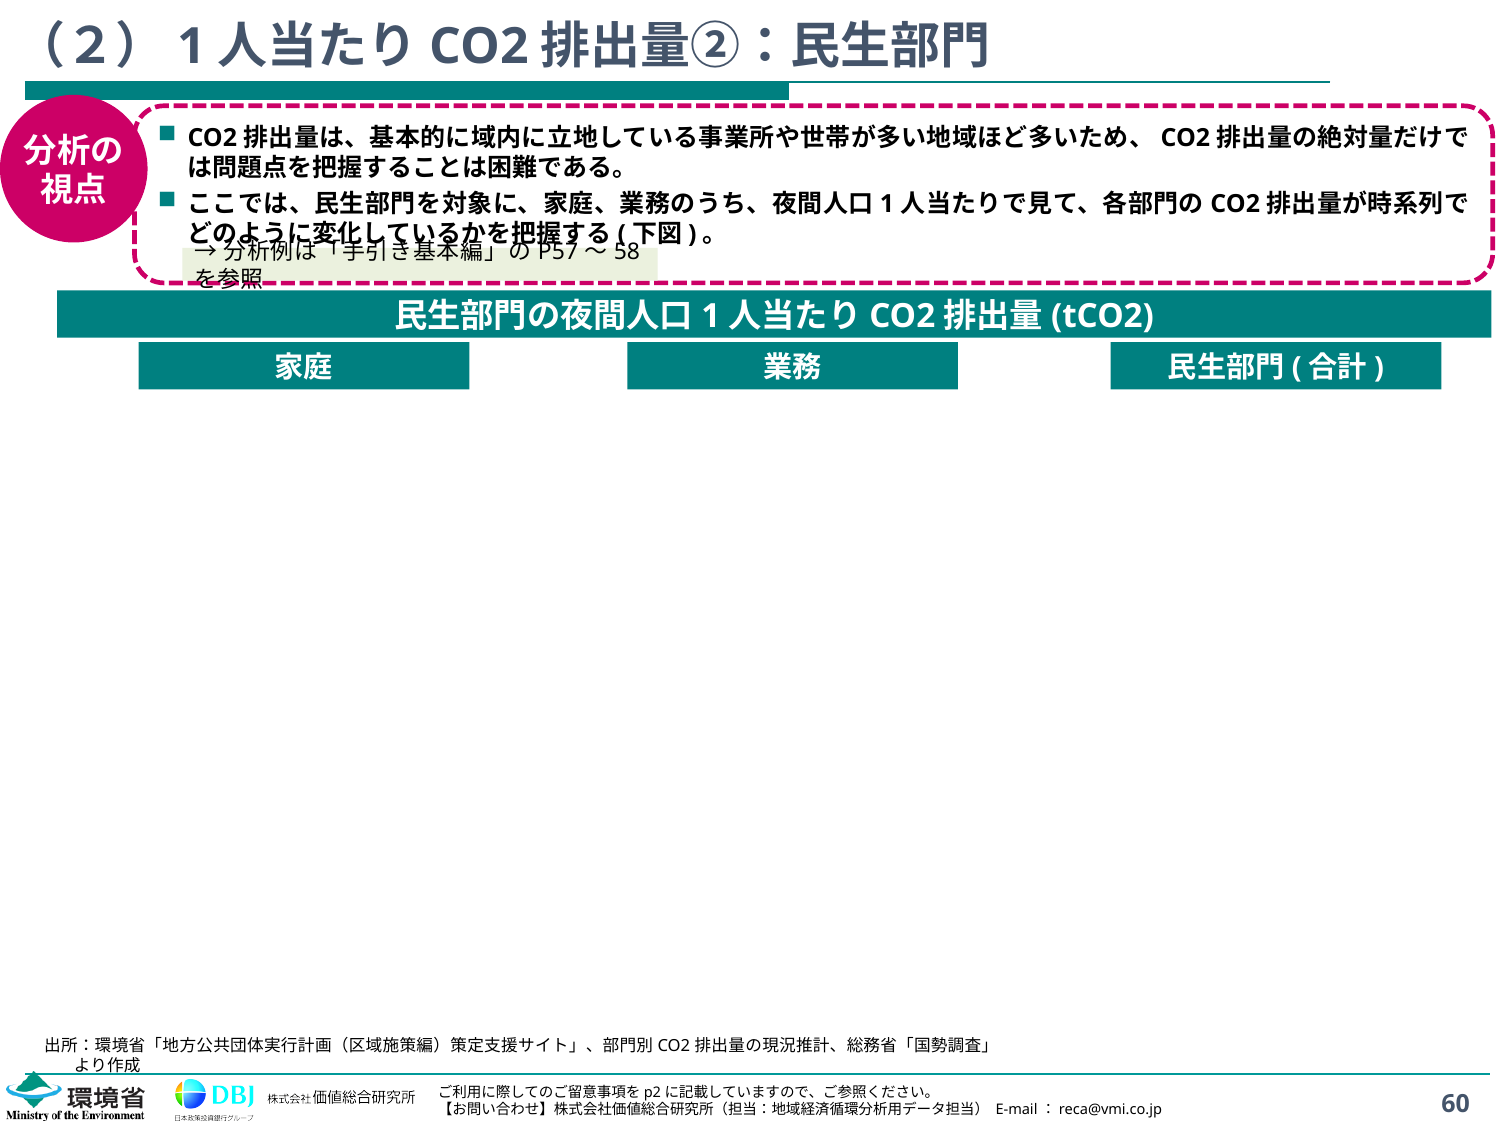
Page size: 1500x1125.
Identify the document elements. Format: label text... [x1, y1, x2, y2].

text_box 家庭 [138, 342, 470, 390]
text_box 出所：環境省「地方公共団体実行計画（区域施策編）策定支援サイト」、部門別CO2排出量の現況推計、総務省「国勢調査」より作成 [29, 1027, 1014, 1083]
text_box →分析例は「手引き基本編」のP57～58を参照 [182, 247, 658, 281]
title （２）1人当たりCO2排出量②：民生部門 [0, 0, 1304, 82]
text_box 分析の 視点 [0, 94, 148, 243]
text_box 民生部門の夜間人口1人当たりCO2排出量(tCO2) [57, 290, 1492, 338]
slide_number 60 [1411, 1079, 1500, 1122]
text_box 業務 [627, 342, 958, 390]
text_box 民生部門(合計) [1110, 342, 1442, 390]
picture [171, 1083, 419, 1125]
text_box CO2排出量は、基本的に域内に立地している事業所や世帯が多い地域ほど多いため、CO2排出量の絶対量だけでは問題点を把握することは困難である。 ここでは、民生部門を対象に、家庭、業務のうち、夜間人口1人当たりで見て、各部門のCO2排出量が時系列でどのように変化しているかを把握する(下図)。 [134, 105, 1493, 283]
picture [2, 1071, 148, 1125]
